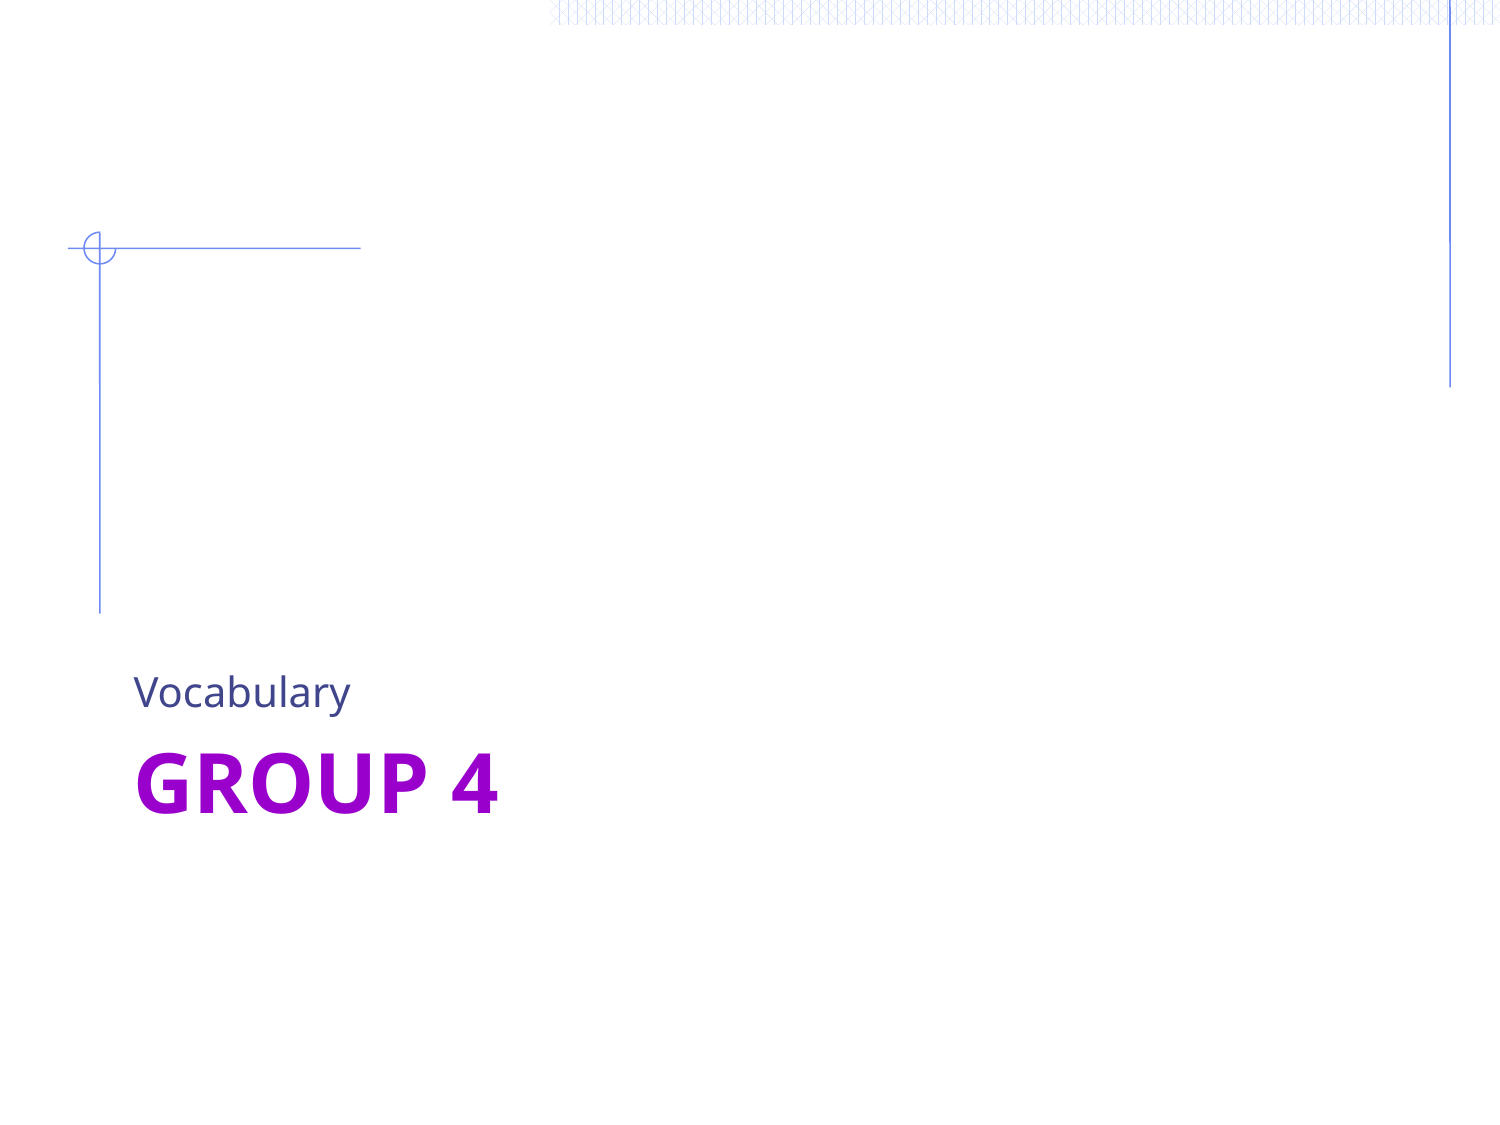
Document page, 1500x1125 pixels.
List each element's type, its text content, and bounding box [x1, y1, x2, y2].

list Vocabulary [118, 476, 1394, 723]
title GROUP 4 [118, 723, 1394, 947]
